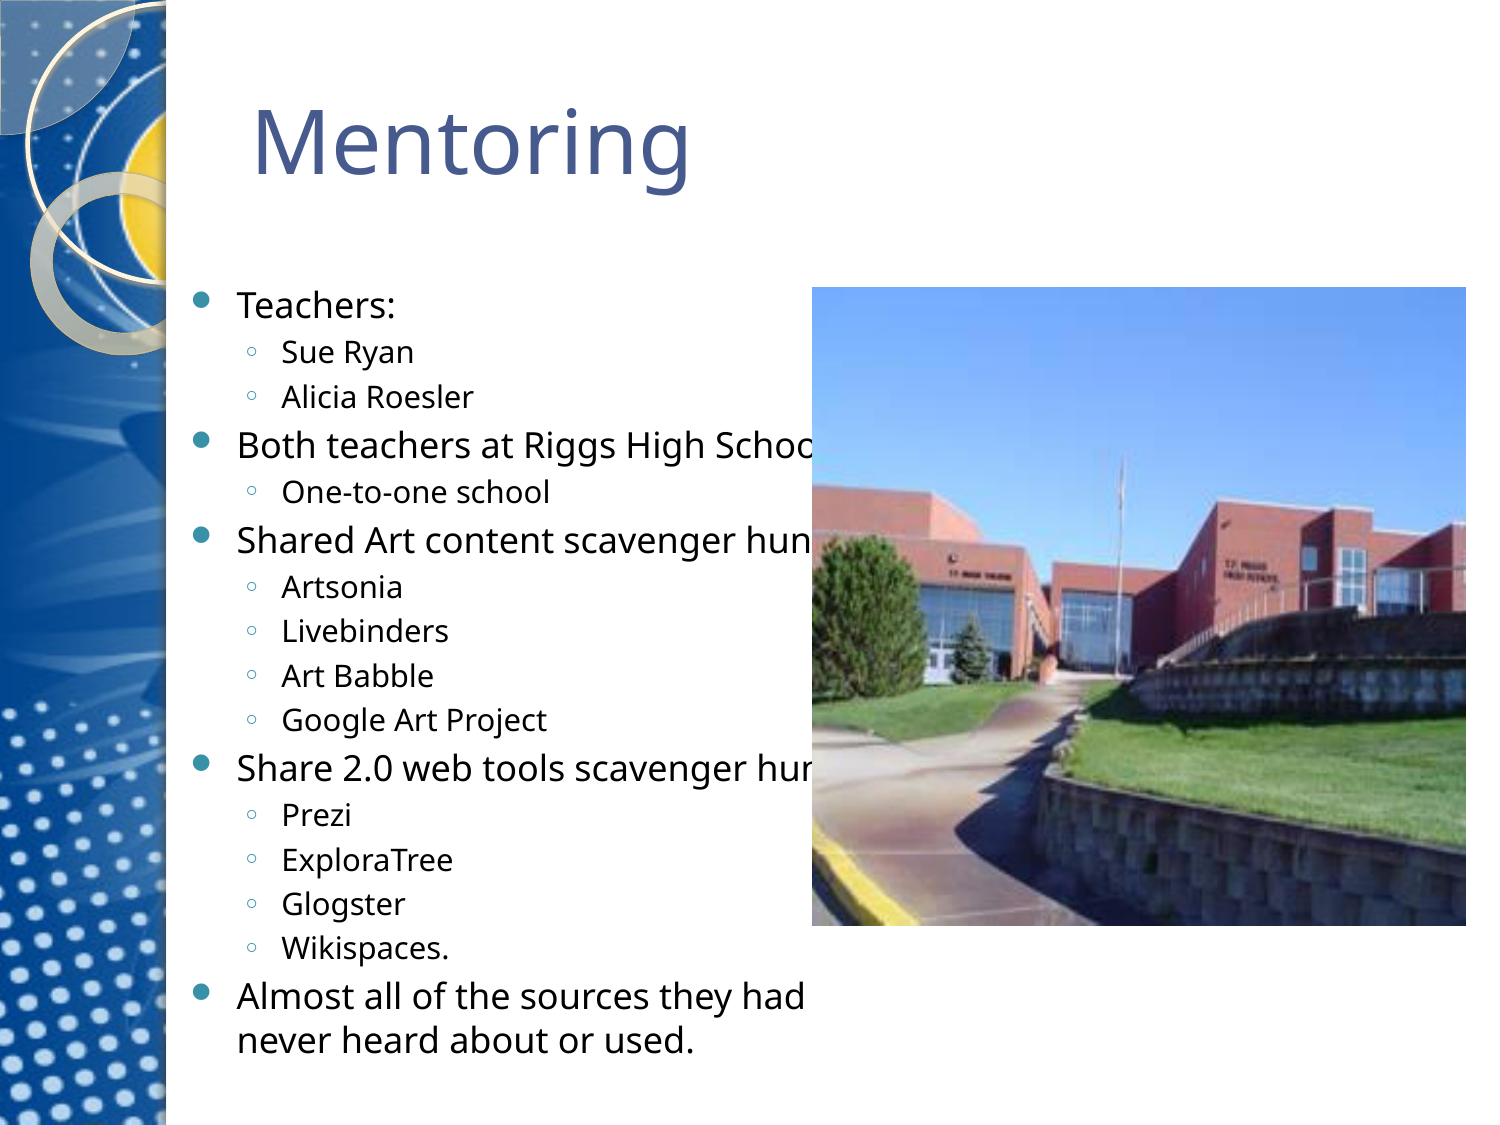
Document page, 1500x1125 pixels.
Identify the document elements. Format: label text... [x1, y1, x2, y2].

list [812, 287, 1466, 927]
picture [136, 0, 164, 4]
picture [0, 134, 166, 1125]
list Teachers: Sue Ryan Alicia Roesler Both teachers at Riggs High School. One-to-one school Shared Art content scavenger hunt. Artsonia Livebinders Art Babble Google Art Project Share 2.0 web tools scavenger hunt. Prezi ExploraTree Glogster Wikispaces. Almost all of the sources they had never heard about or used. [162, 275, 863, 1088]
picture [32, 13, 160, 207]
title Mentoring [235, 45, 1466, 233]
picture [53, 241, 160, 332]
picture [62, 195, 160, 280]
